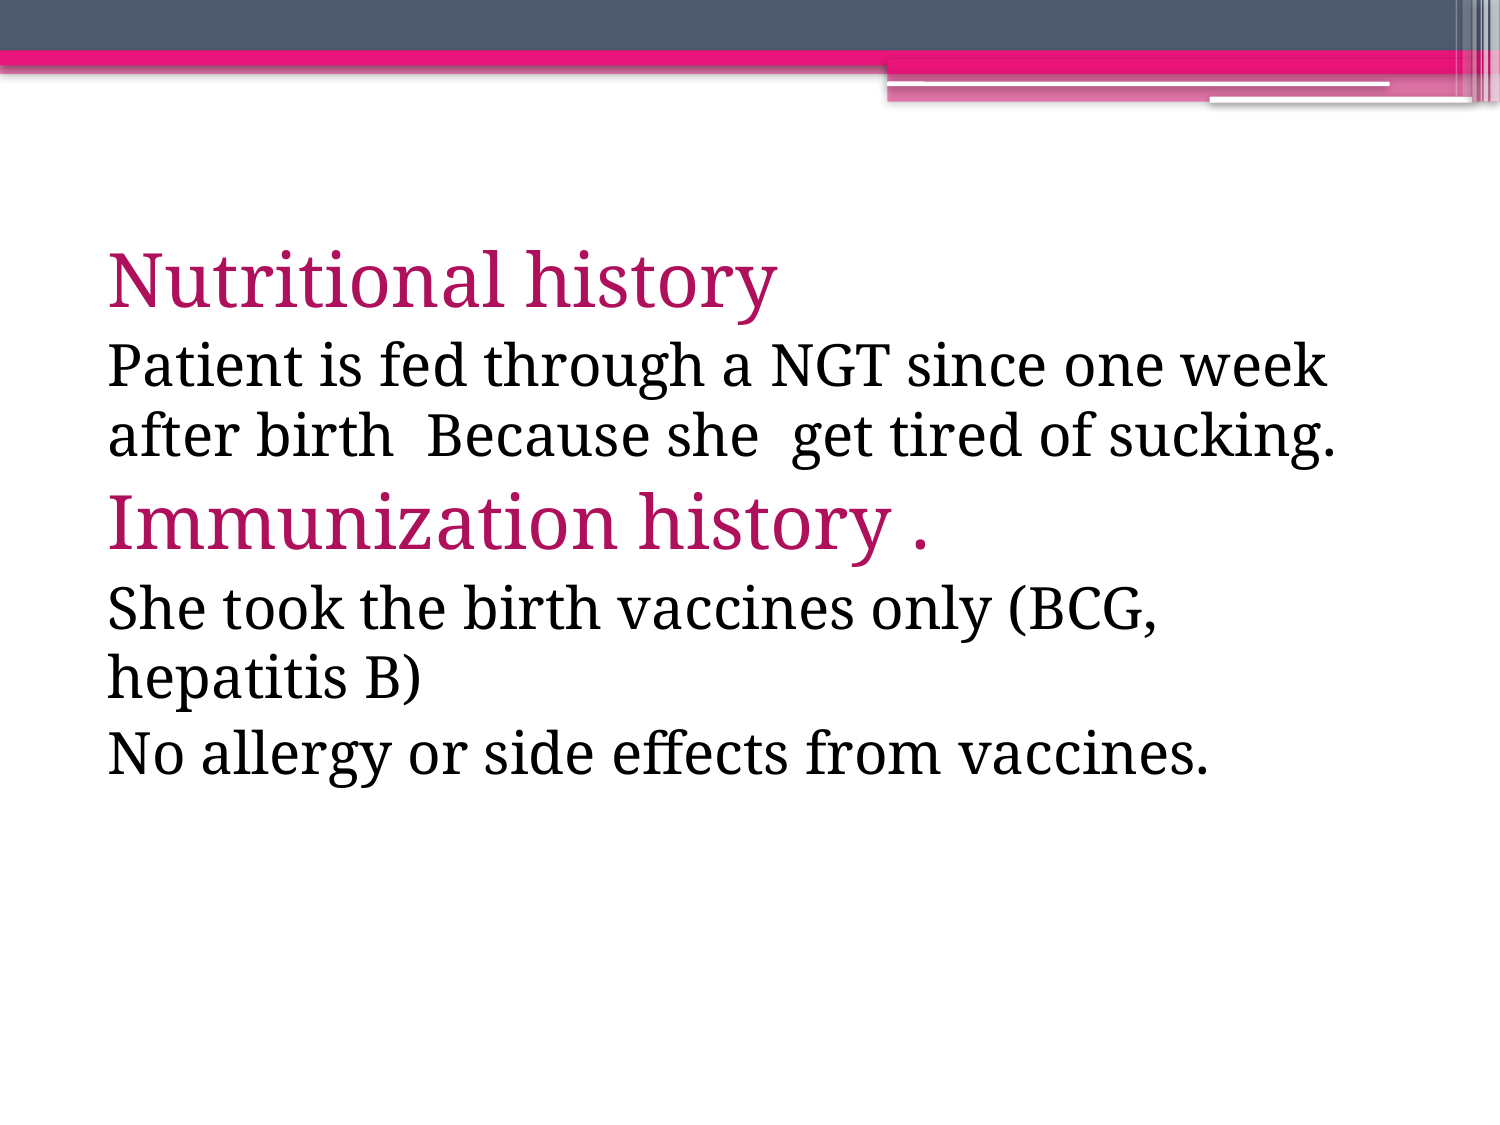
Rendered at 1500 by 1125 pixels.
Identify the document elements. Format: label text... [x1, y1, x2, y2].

list Nutritional history Patient is fed through a NGT since one week after birth Because she get tired of sucking. Immunization history . She took the birth vaccines only (BCG, hepatitis B) No allergy or side effects from vaccines. [75, 224, 1425, 1079]
